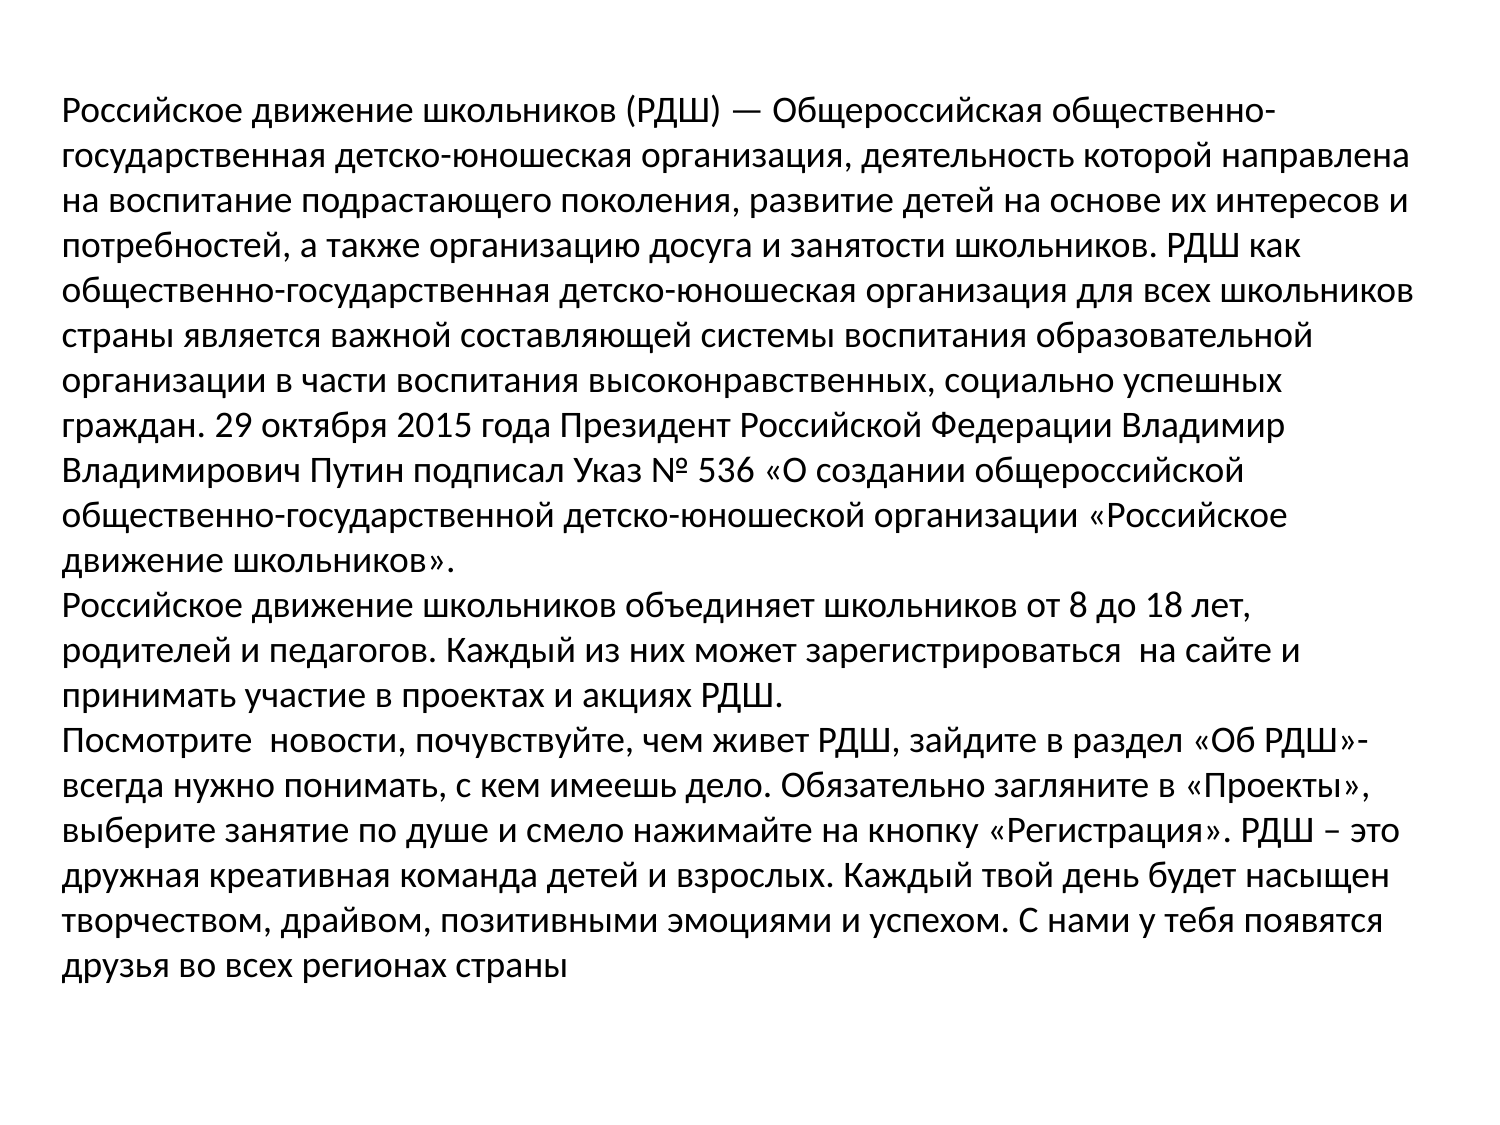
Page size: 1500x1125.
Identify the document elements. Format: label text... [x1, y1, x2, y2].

text_box Российское движение школьников (РДШ) — Общероссийская общественно-государственная детско-юношеская организация, деятельность которой направлена на воспитание подрастающего поколения, развитие детей на основе их интересов и потребностей, а также организацию досуга и занятости школьников. РДШ как общественно-государственная детско-юношеская организация для всех школьников страны является важной составляющей системы воспитания образовательной организации в части воспитания высоконравственных, социально успешных граждан. 29 октября 2015 года Президент Российской Федерации Владимир Владимирович Путин подписал Указ № 536 «О создании общероссийской общественно-государственной детско-юношеской организации «Российское движение школьников». Российское движение школьников объединяет школьников от 8 до 18 лет, родителей и педагогов. Каждый из них может зарегистрироваться на сайте и принимать участие в проектах и акциях РДШ. Посмотрите новости, почувствуйте, чем живет РДШ, зайдите в раздел «Об РДШ»- всегда нужно понимать, с кем имеешь дело. Обязательно загляните в «Проекты», выберите занятие по душе и смело нажимайте на кнопку «Регистрация». РДШ – это дружная креативная команда детей и взрослых. Каждый твой день будет насыщен творчеством, драйвом, позитивными эмоциями и успехом. С нами у тебя появятся друзья во всех регионах страны [46, 77, 1442, 1125]
